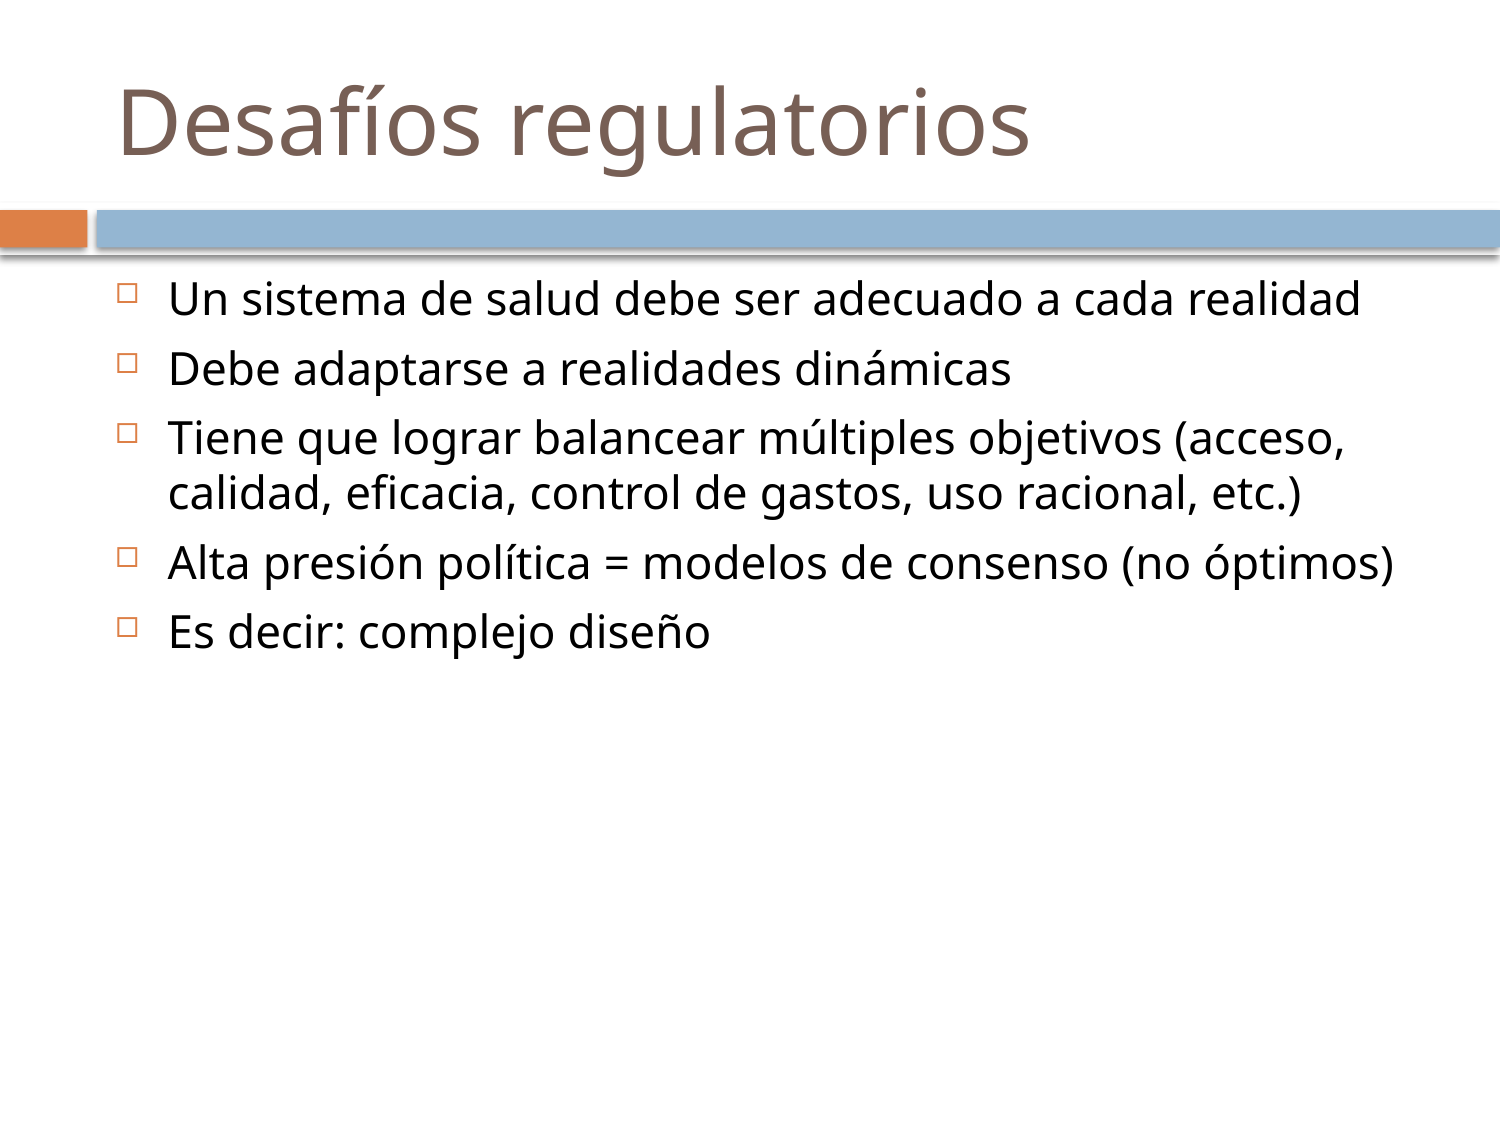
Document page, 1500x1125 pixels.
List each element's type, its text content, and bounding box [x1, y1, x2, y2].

list Un sistema de salud debe ser adecuado a cada realidad Debe adaptarse a realidades dinámicas Tiene que lograr balancear múltiples objetivos (acceso, calidad, eficacia, control de gastos, uso racional, etc.) Alta presión política = modelos de consenso (no óptimos) Es decir: complejo diseño [100, 262, 1438, 1005]
title Desafíos regulatorios [100, 37, 1438, 200]
